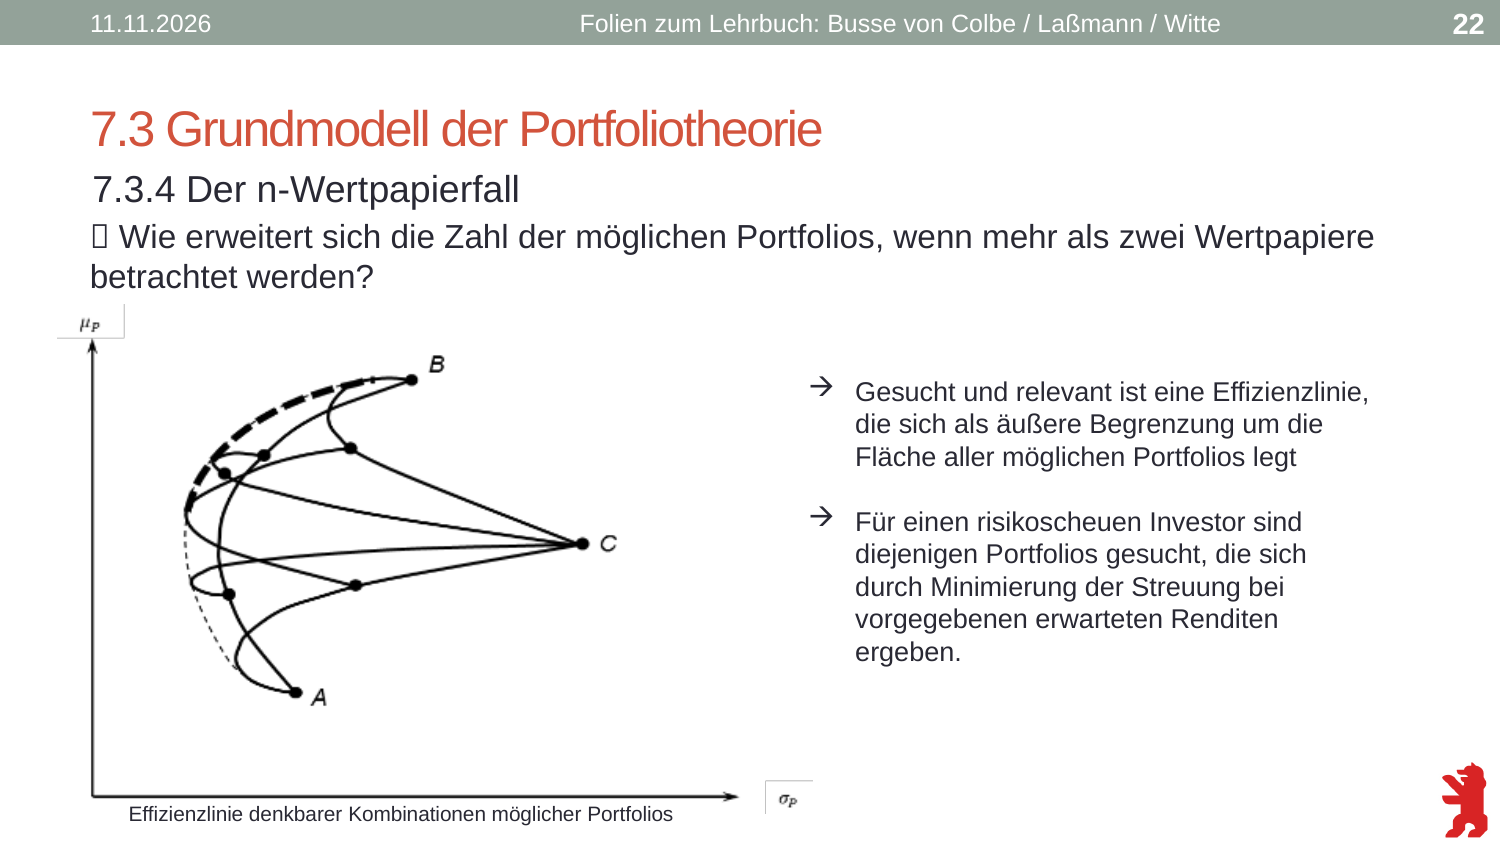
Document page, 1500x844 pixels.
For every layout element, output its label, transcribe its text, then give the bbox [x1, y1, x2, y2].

title 7.3 Grundmodell der Portfoliotheorie [75, 65, 1425, 188]
text_box Gesucht und relevant ist eine Effizienzlinie, die sich als äußere Begrenzung um die Fläche aller möglichen Portfolios legt Für einen risikoscheuen Investor sind diejenigen Portfolios gesucht, die sich durch Minimierung der Streuung bei vorgegebenen erwarteten Renditen ergeben. [821, 366, 1391, 674]
text_box Effizienzlinie denkbarer Kombinationen möglicher Portfolios [114, 822, 689, 833]
picture [57, 303, 813, 814]
slide_number 22 [1325, 2, 1500, 43]
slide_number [75, 2, 550, 43]
picture [1434, 760, 1500, 844]
footer Folien zum Lehrbuch: Busse von Colbe / Laßmann / Witte [562, 2, 1238, 43]
text_box 7.3.4 Der n-Wertpapierfall [77, 157, 536, 208]
text_box  Wie erweitert sich die Zahl der möglichen Portfolios, wenn mehr als zwei Wertpapiere betrachtet werden? [75, 208, 1410, 303]
